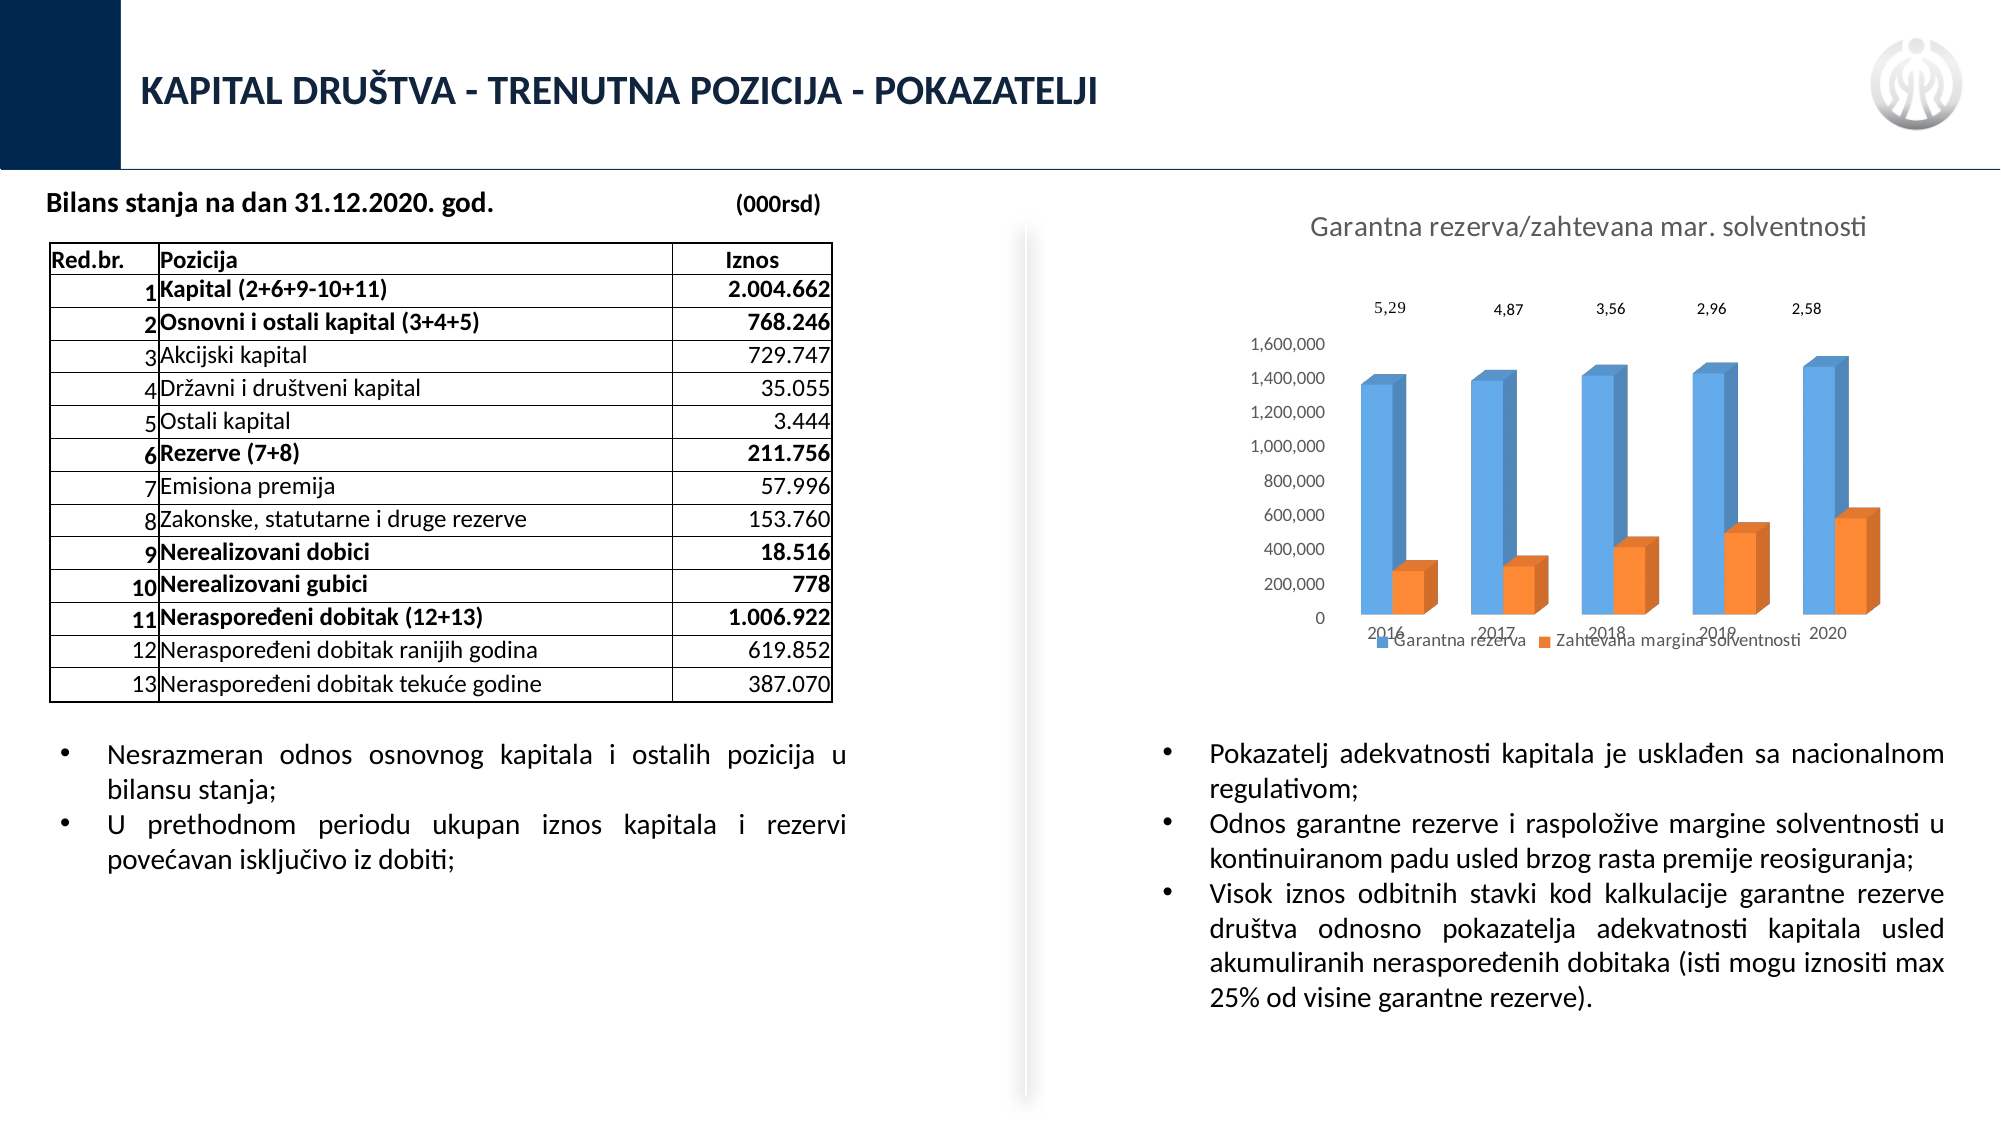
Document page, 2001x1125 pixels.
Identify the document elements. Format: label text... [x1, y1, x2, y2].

table_cell 1.006.922 [673, 603, 831, 635]
table_cell 8 [51, 505, 158, 536]
table_cell 387.070 [673, 668, 831, 701]
table_cell 3.444 [673, 406, 831, 438]
table_cell Neraspoređeni dobitak (12+13) [160, 603, 672, 635]
text_box Pokazatelj adekvatnosti kapitala je usklađen sa nacionalnom regulativom; Odnos garantne rezerve i raspoložive margine solventnosti u kontinuiranom padu usled brzog rasta premije reosiguranja; Visok iznos odbitnih stavki kod kalkulacije garantne rezerve društva odnosno pokazatelja adekvatnosti kapitala usled akumuliranih neraspoređenih dobitaka (isti mogu iznositi max 25% od visine garantne rezerve). [1147, 726, 1960, 1057]
table_cell 2 [51, 308, 158, 340]
table_header Pozicija [160, 244, 672, 274]
table_cell 211.756 [673, 439, 831, 471]
table_cell Ostali kapital [160, 406, 672, 438]
table_cell 7 [51, 472, 158, 504]
table_cell Zakonske, statutarne i druge rezerve [160, 505, 672, 536]
table_cell 619.852 [673, 636, 831, 667]
table_cell 9 [51, 537, 158, 569]
table_cell Emisiona premija [160, 472, 672, 504]
table_cell 5 [51, 406, 158, 438]
table_cell 13 [51, 668, 158, 701]
text_box Nesrazmeran odnos osnovnog kapitala i ostalih pozicija u bilansu stanja; U prethodnom periodu ukupan iznos kapitala i rezervi povećavan isključivo iz dobiti; [45, 727, 862, 883]
table_cell Neraspoređeni dobitak tekuće godine [160, 668, 672, 701]
table_cell Akcijski kapital [160, 341, 672, 372]
picture [0, 0, 2001, 1125]
table_cell 10 [51, 570, 158, 602]
table_cell Nerealizovani gubici [160, 570, 672, 602]
table_header Red.br. [51, 244, 158, 274]
table_cell Državni i društveni kapital [160, 373, 672, 405]
table_cell 153.760 [673, 505, 831, 536]
table_cell Kapital (2+6+9-10+11) [160, 275, 672, 307]
table_cell 2.004.662 [673, 275, 831, 307]
table_cell 768.246 [673, 308, 831, 340]
table_cell 4 [51, 373, 158, 405]
title KAPITAL DRUŠTVA - TRENUTNA POZICIJA - POKAZATELJI [125, 0, 1869, 176]
table_cell 12 [51, 636, 158, 667]
table_cell 778 [673, 570, 831, 602]
text_box Bilans stanja na dan 31.12.2020. god. (000rsd) [31, 176, 862, 226]
table_cell Rezerve (7+8) [160, 439, 672, 471]
table_cell 3 [51, 341, 158, 372]
table_cell 57.996 [673, 472, 831, 504]
table_header Iznos [673, 244, 831, 274]
chart [1224, 188, 1954, 658]
table_cell Neraspoređeni dobitak ranijih godina [160, 636, 672, 667]
table_cell Osnovni i ostali kapital (3+4+5) [160, 308, 672, 340]
table_cell 729.747 [673, 341, 831, 372]
table_cell 6 [51, 439, 158, 471]
table_cell 1 [51, 275, 158, 307]
table_cell 35.055 [673, 373, 831, 405]
table_cell Nerealizovani dobici [160, 537, 672, 569]
table_cell 11 [51, 603, 158, 635]
table_cell 18.516 [673, 537, 831, 569]
